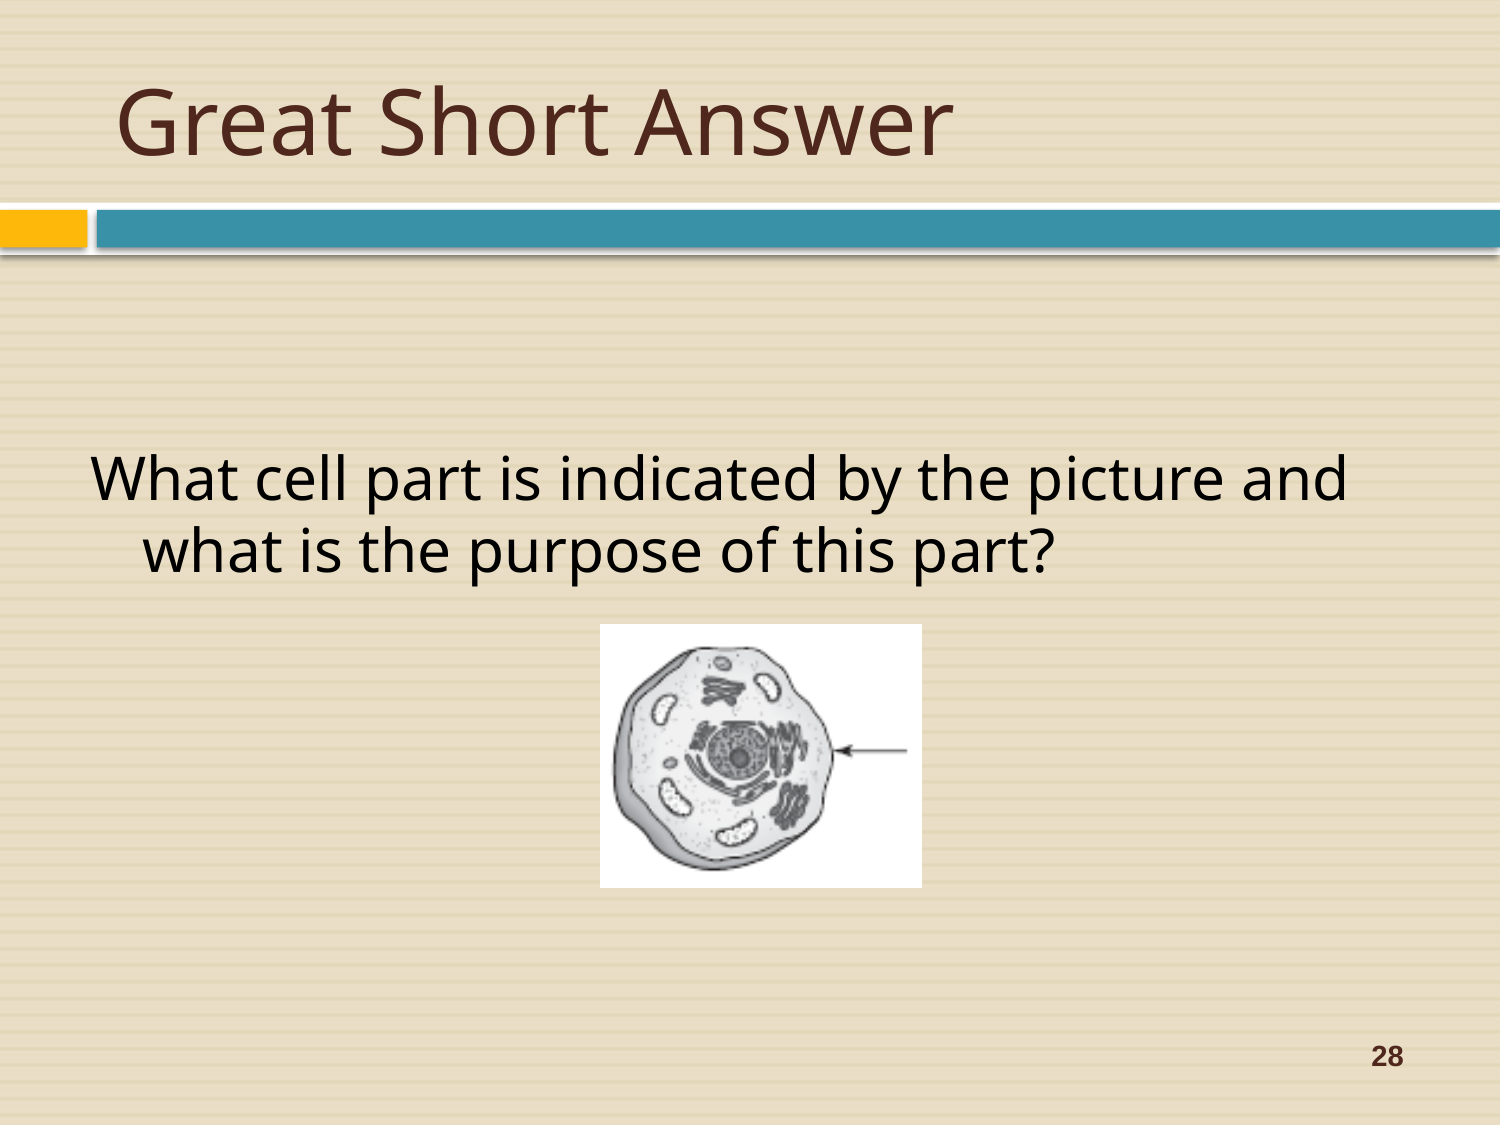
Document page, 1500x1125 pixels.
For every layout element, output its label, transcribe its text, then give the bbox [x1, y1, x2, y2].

list What cell part is indicated by the picture and what is the purpose of this part? [74, 432, 1426, 788]
slide_number 28 [1012, 1015, 1419, 1094]
title Great Short Answer [99, 37, 1438, 201]
picture [599, 624, 922, 888]
